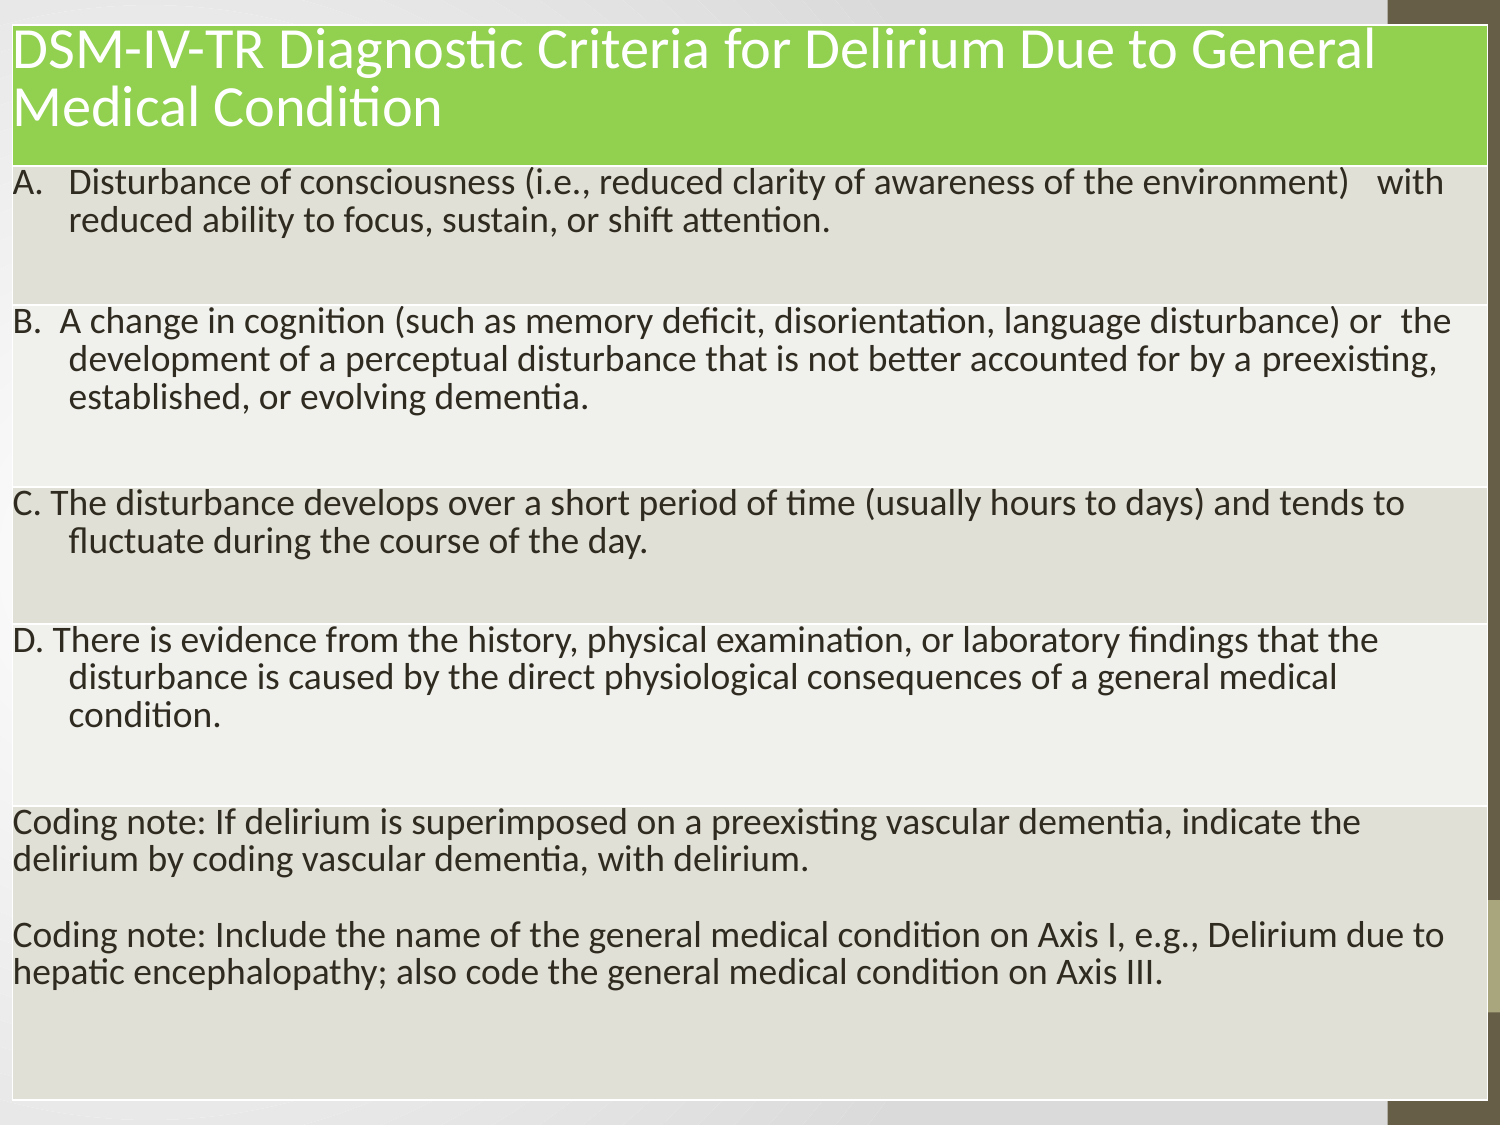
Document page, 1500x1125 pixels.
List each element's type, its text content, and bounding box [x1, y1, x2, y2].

table_cell D. There is evidence from the history, physical examination, or laboratory findings that the disturbance is caused by the direct physiological consequences of a general medical condition. [13, 625, 1487, 805]
table_cell C. The disturbance develops over a short period of time (usually hours to days) and tends to fluctuate during the course of the day. [13, 488, 1487, 623]
table_cell Coding note: If delirium is superimposed on a preexisting vascular dementia, indicate the delirium by coding vascular dementia, with delirium. Coding note: Include the name of the general medical condition on Axis I, e.g., Delirium due to hepatic encephalopathy; also code the general medical condition on Axis III. [13, 807, 1487, 1099]
table_header DSM-IV-TR Diagnostic Criteria for Delirium Due to General Medical Condition [13, 26, 1487, 165]
table_cell Disturbance of consciousness (i.e., reduced clarity of awareness of the environment) with reduced ability to focus, sustain, or shift attention. [13, 167, 1487, 304]
table_cell B. A change in cognition (such as memory deficit, disorientation, language disturbance) or the development of a perceptual disturbance that is not better accounted for by a preexisting, established, or evolving dementia. [13, 306, 1487, 486]
